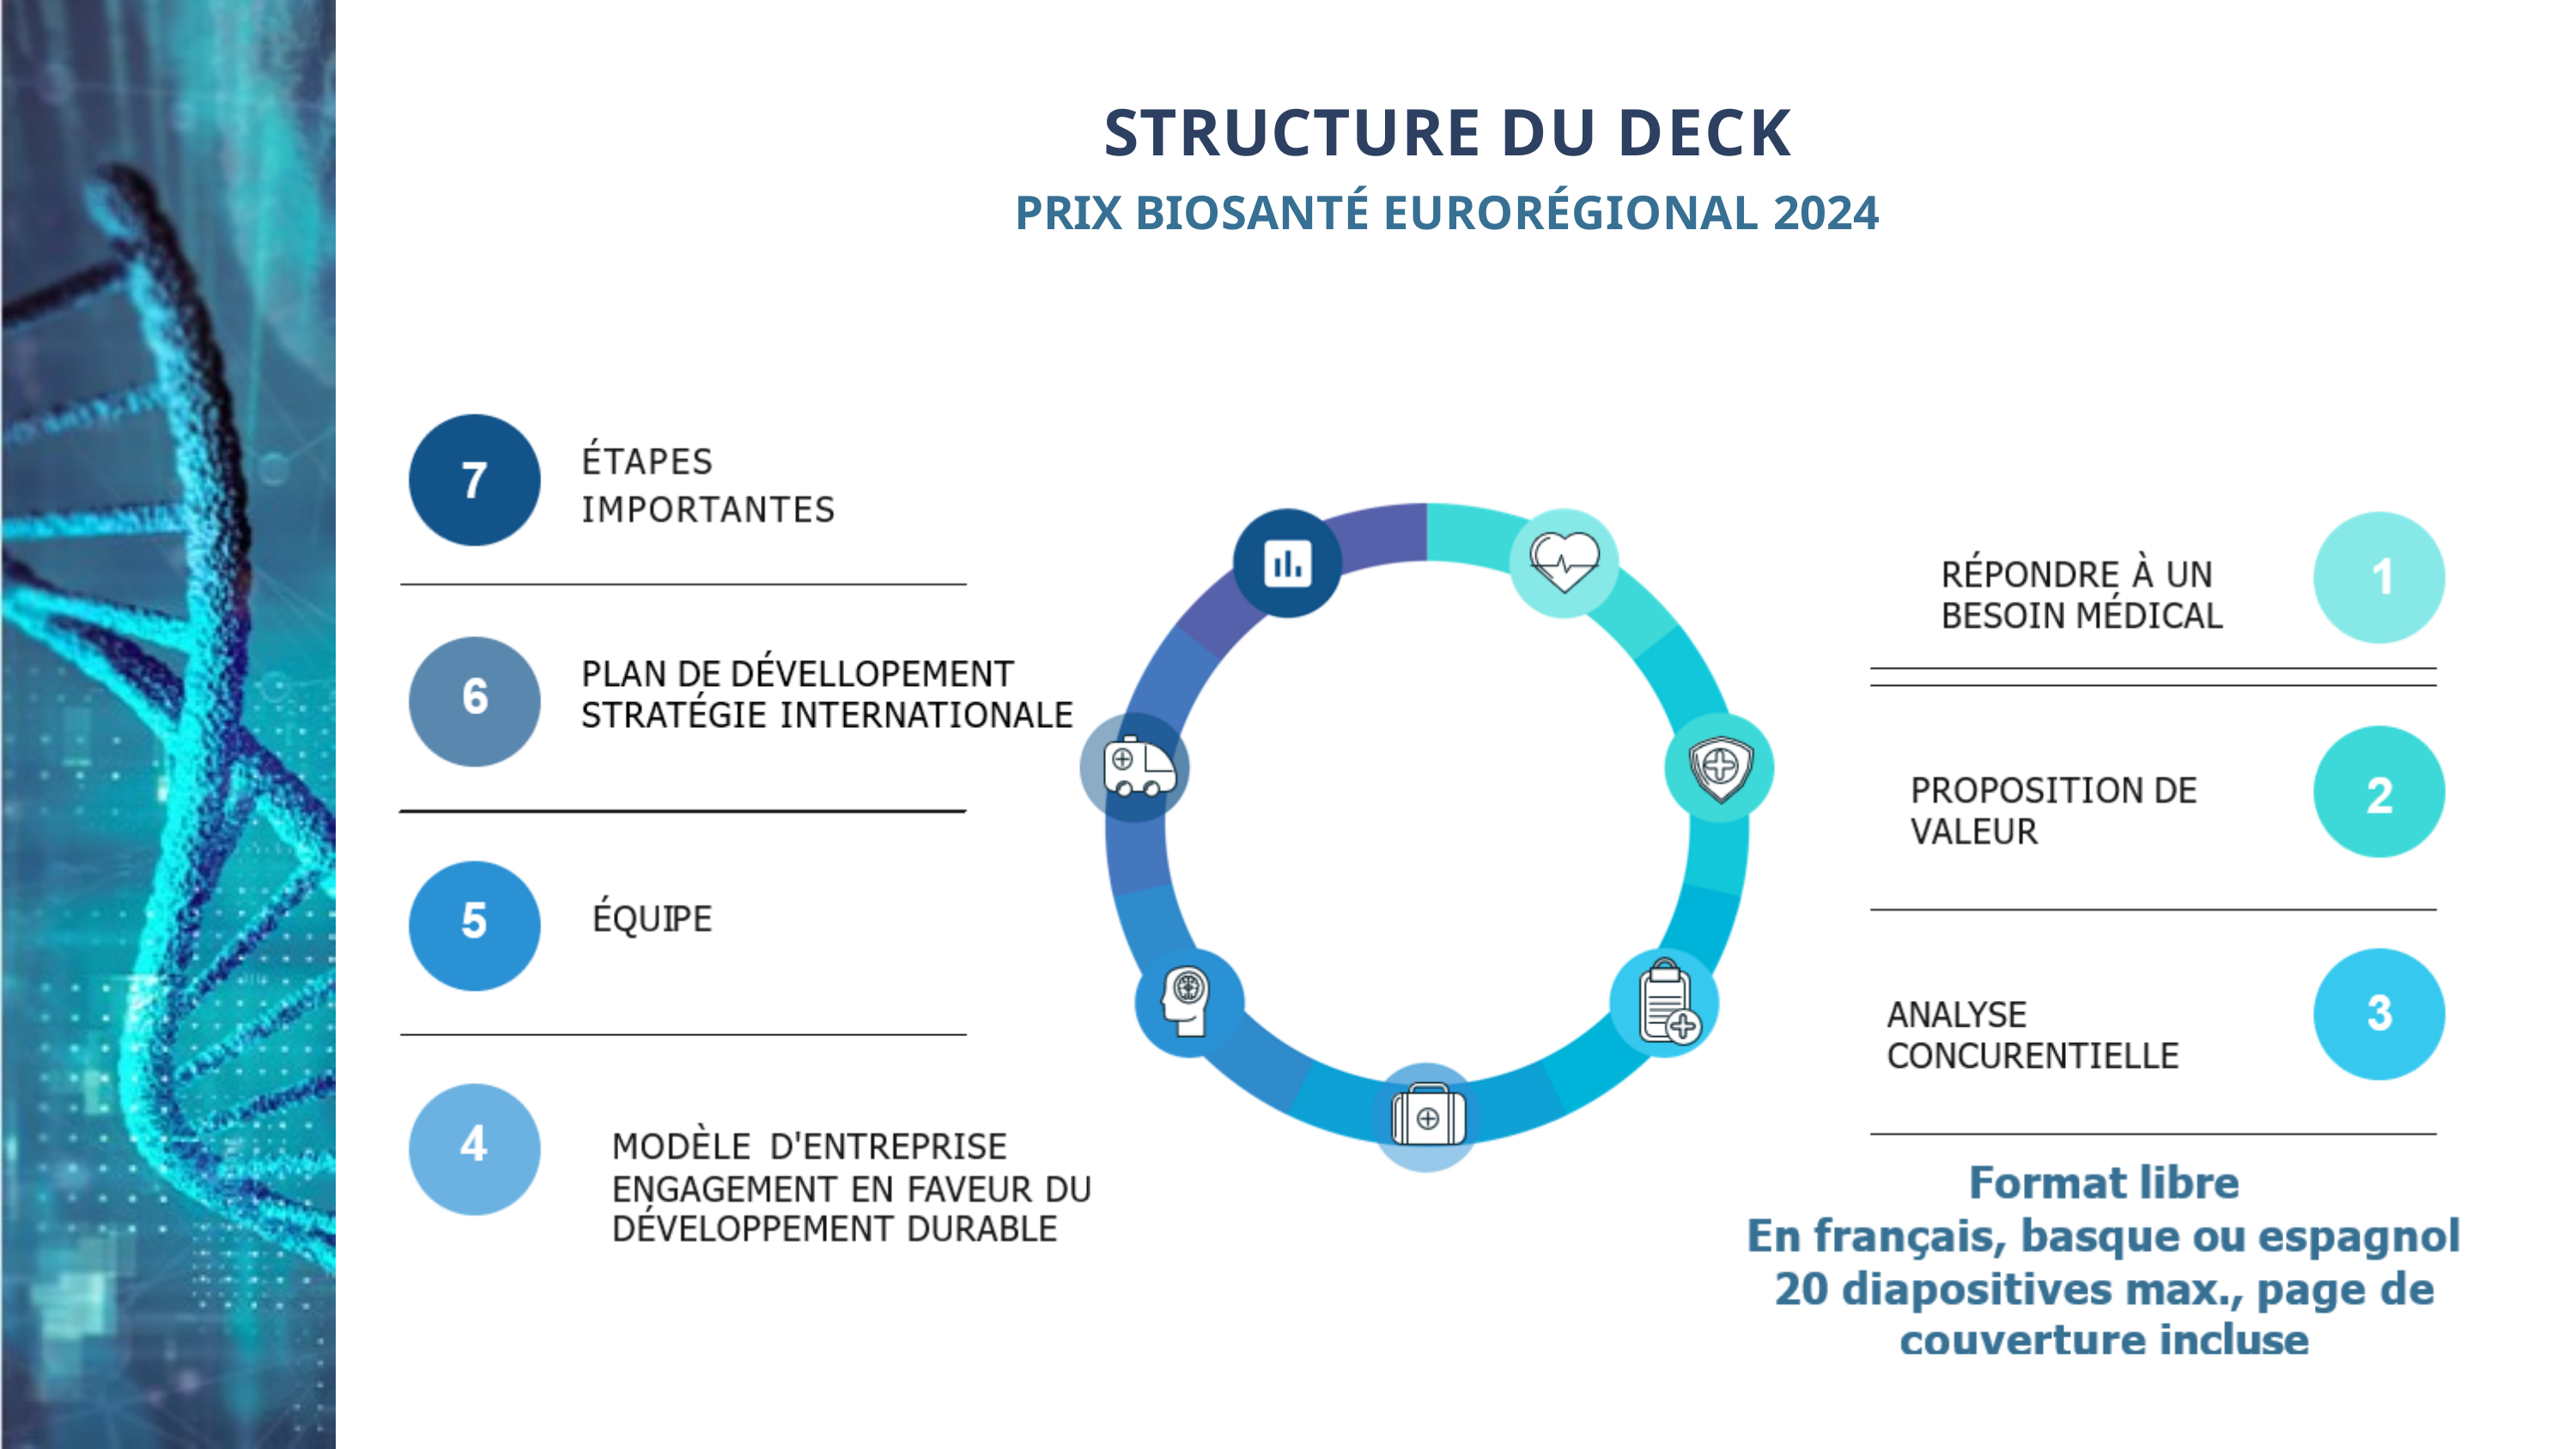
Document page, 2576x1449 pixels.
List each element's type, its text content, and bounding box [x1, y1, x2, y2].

picture [343, 380, 2552, 1358]
title STRUCTURE DU DECK PRIX BIOSANTÉ EURORÉGIONAL 2024 [714, 70, 2181, 334]
picture [0, 0, 336, 1449]
